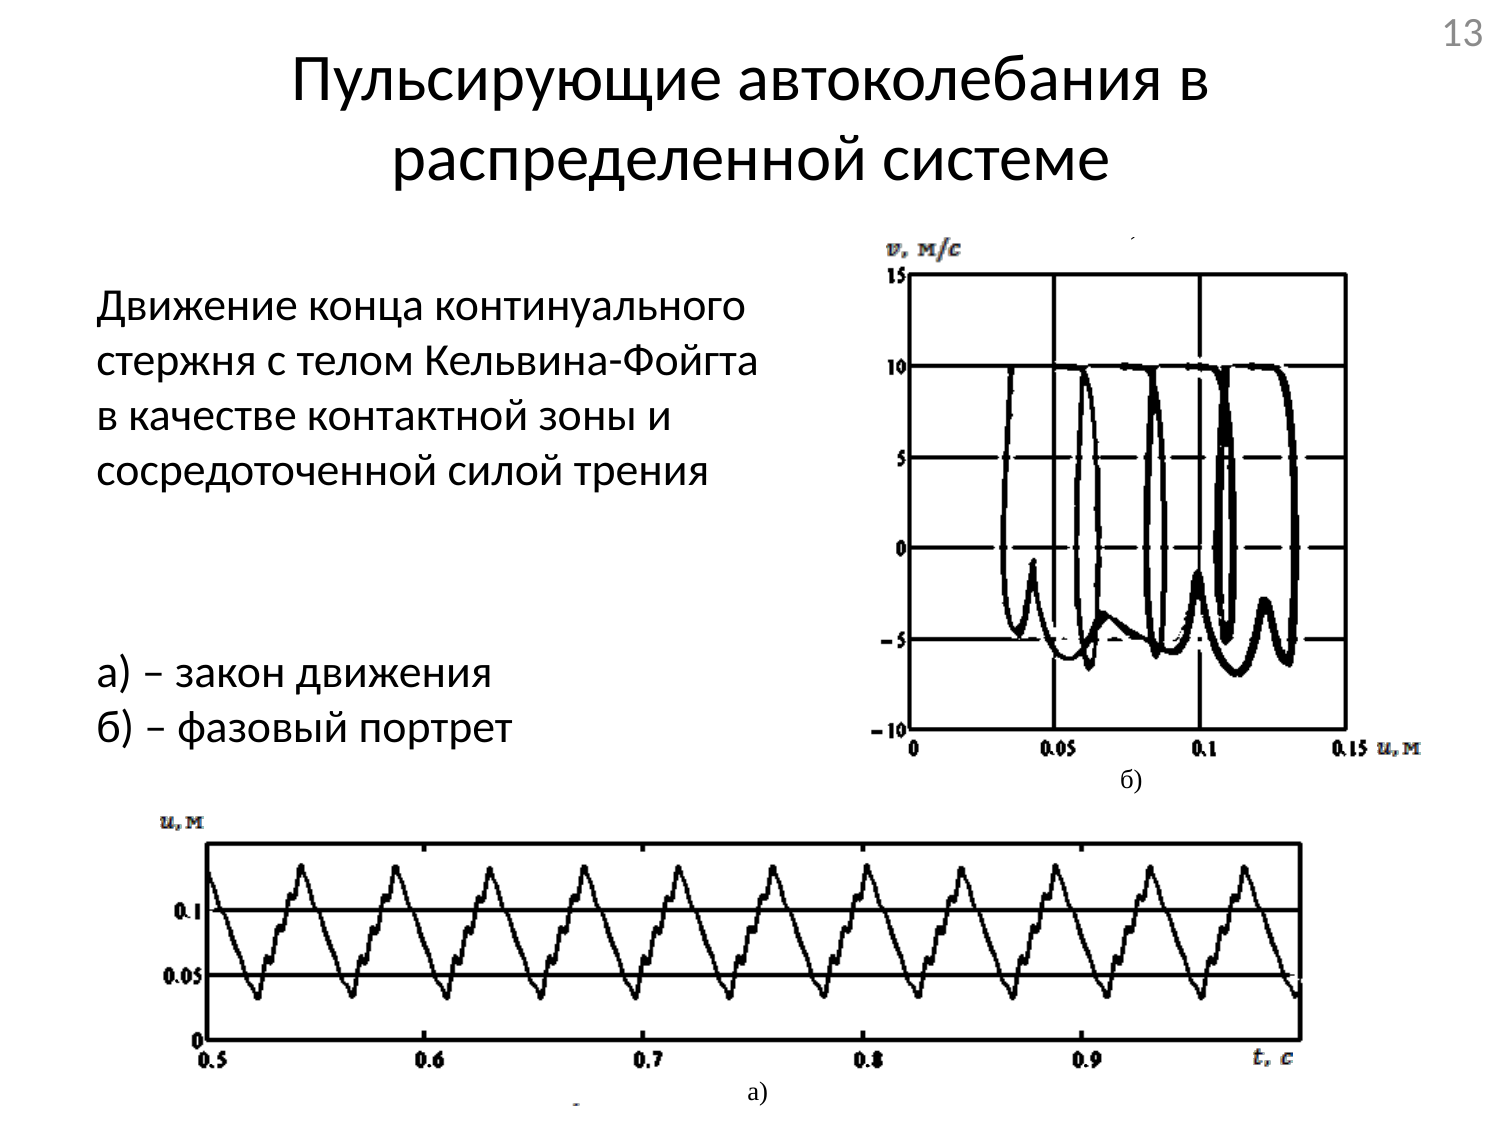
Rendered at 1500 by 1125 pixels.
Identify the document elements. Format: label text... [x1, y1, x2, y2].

text_box а) – закон движения б) – фазовый портрет [81, 634, 543, 760]
text_box Движение конца континуального стержня c телом Кельвина-Фойгта в качестве контактной зоны и сосредоточенной силой трения [81, 267, 798, 502]
slide_number 13 [1148, 0, 1499, 60]
picture [134, 237, 1436, 1107]
title Пульсирующие автоколебания в распределенной системе [76, 30, 1427, 197]
